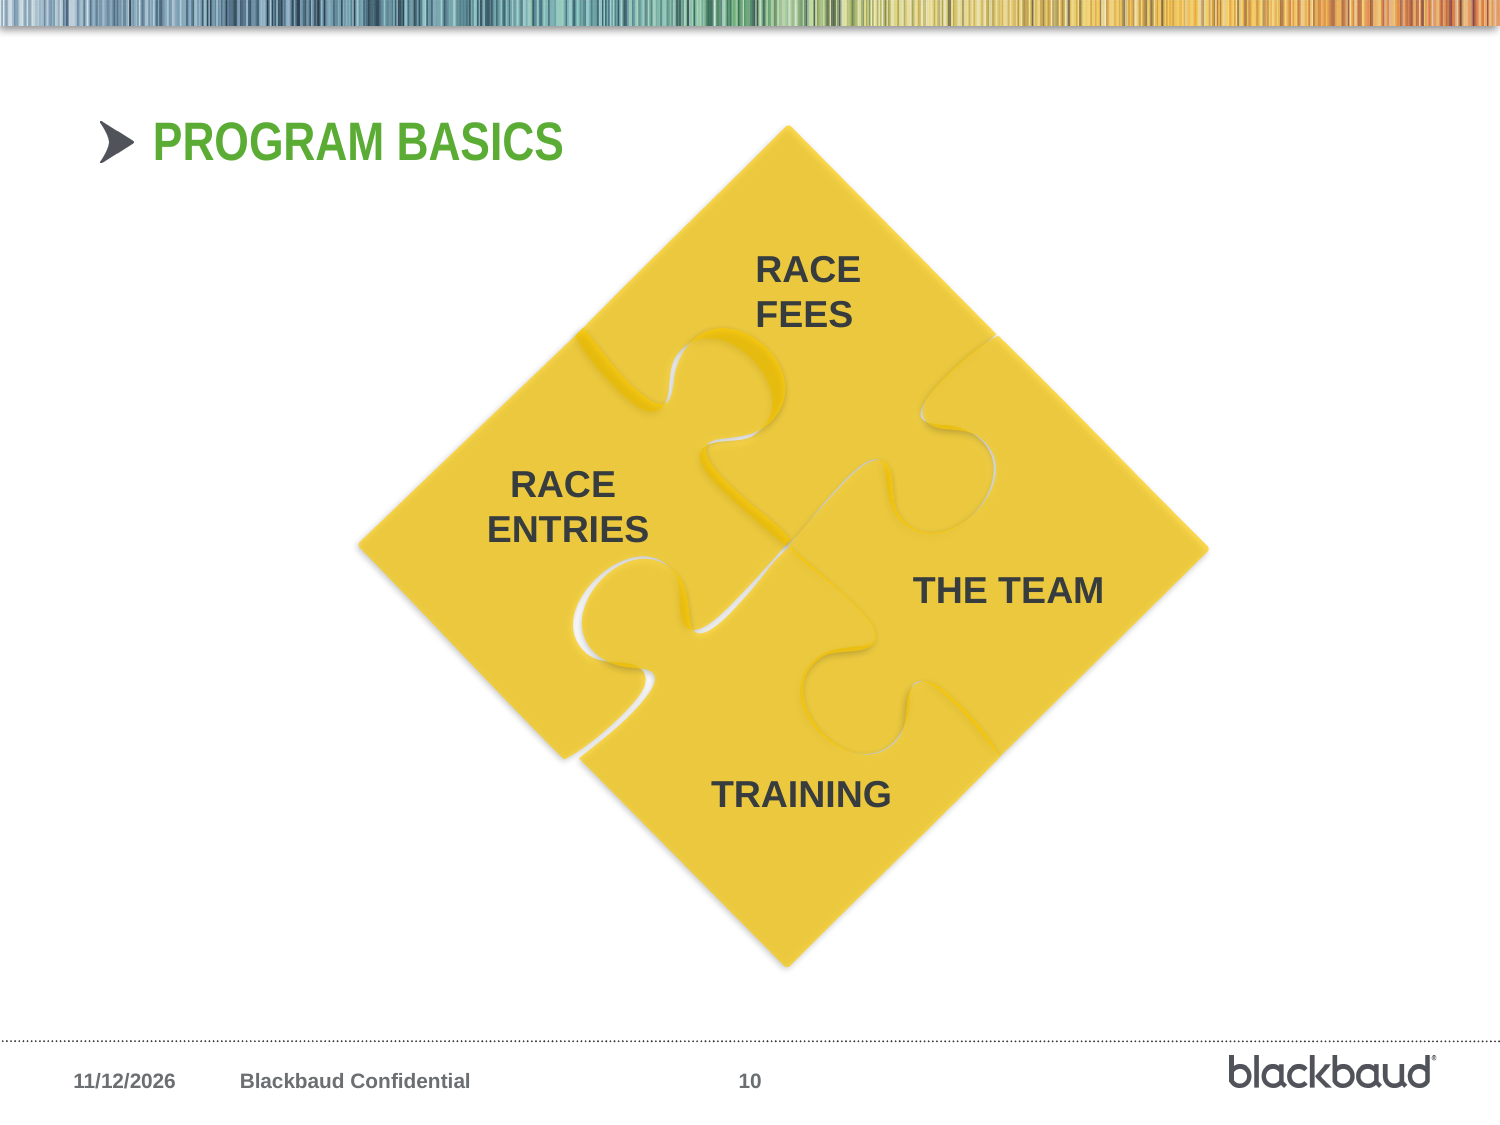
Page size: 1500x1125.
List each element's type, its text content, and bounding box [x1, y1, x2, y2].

text_box [579, 546, 1001, 968]
text_box TRAINING [696, 762, 908, 823]
text_box [358, 327, 790, 760]
picture [1229, 1055, 1437, 1088]
text_box THE TEAM [898, 558, 1120, 618]
picture [0, 0, 1500, 26]
text_box [788, 335, 1209, 755]
text_box [584, 125, 997, 535]
picture [100, 121, 134, 163]
text_box RACE FEES [740, 237, 887, 342]
text_box RACE ENTRIES [472, 452, 665, 557]
title Program Basics [138, 98, 1370, 222]
